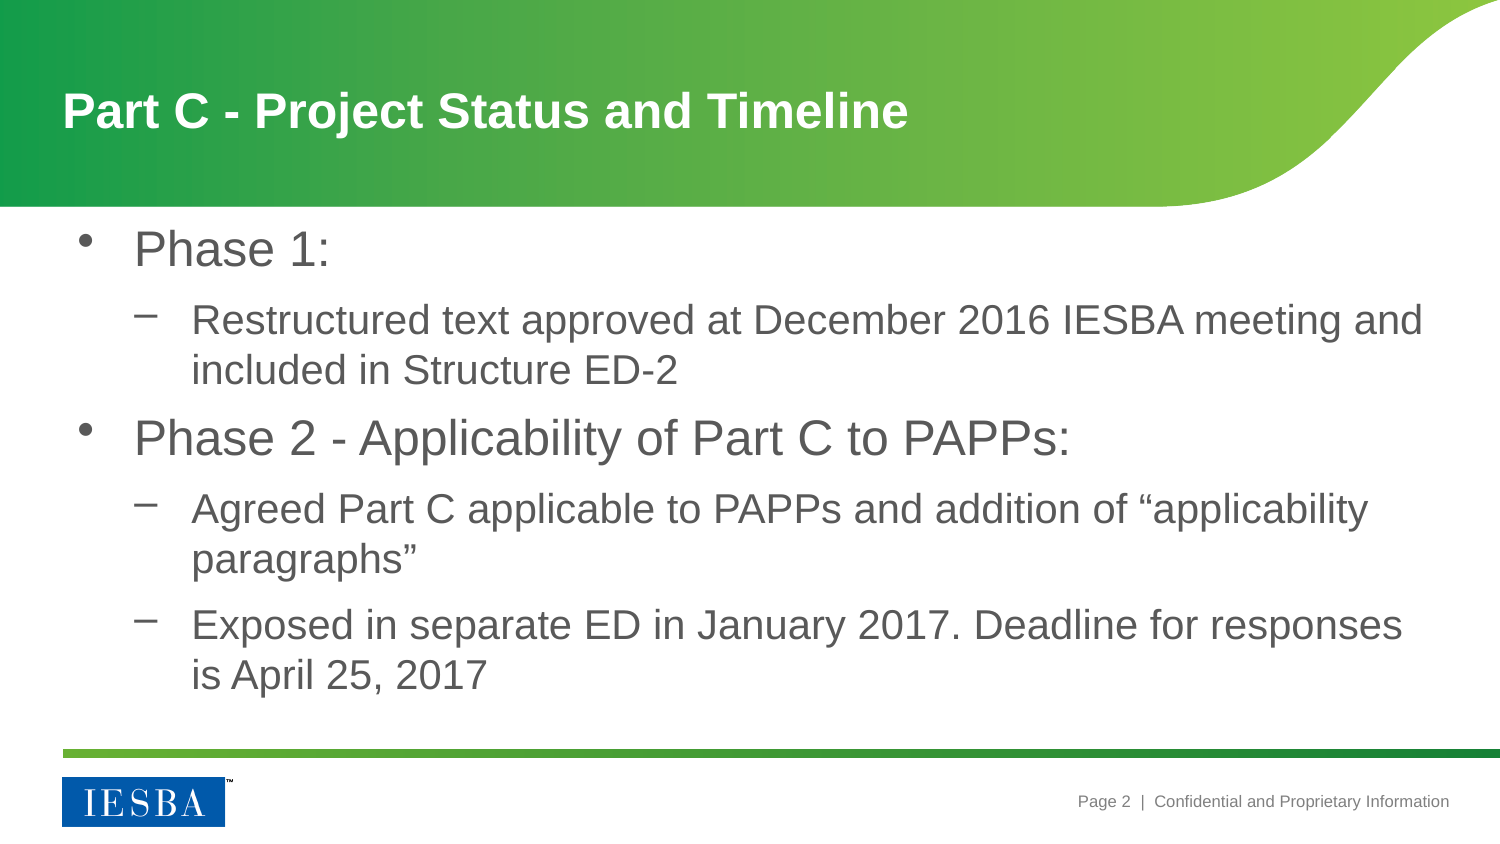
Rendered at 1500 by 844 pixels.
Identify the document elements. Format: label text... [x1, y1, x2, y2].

title Part C - Project Status and Timeline [62, 75, 1300, 142]
picture [62, 777, 233, 827]
picture [0, 0, 1500, 207]
list Phase 1: Restructured text approved at December 2016 IESBA meeting and included in Structure ED-2 Phase 2 - Applicability of Part C to PAPPs: Agreed Part C applicable to PAPPs and addition of “applicability paragraphs” Exposed in separate ED in January 2017. Deadline for responses is April 25, 2017 [62, 209, 1450, 747]
